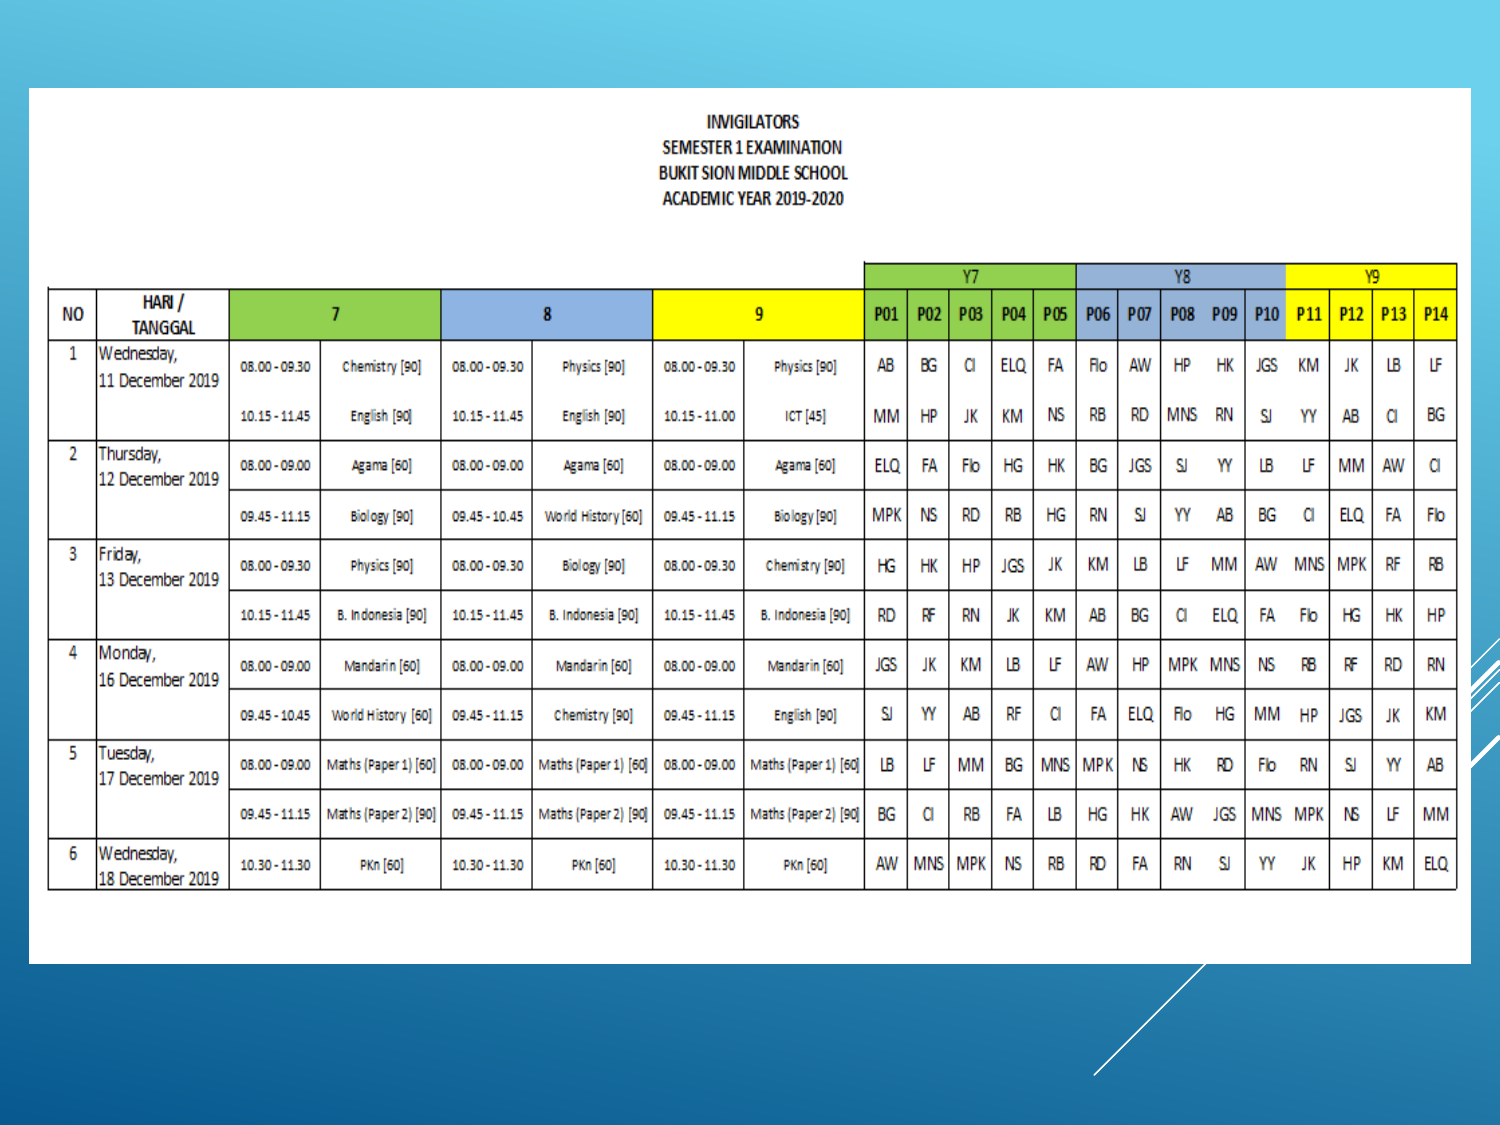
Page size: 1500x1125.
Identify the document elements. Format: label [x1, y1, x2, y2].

picture [29, 88, 1471, 964]
